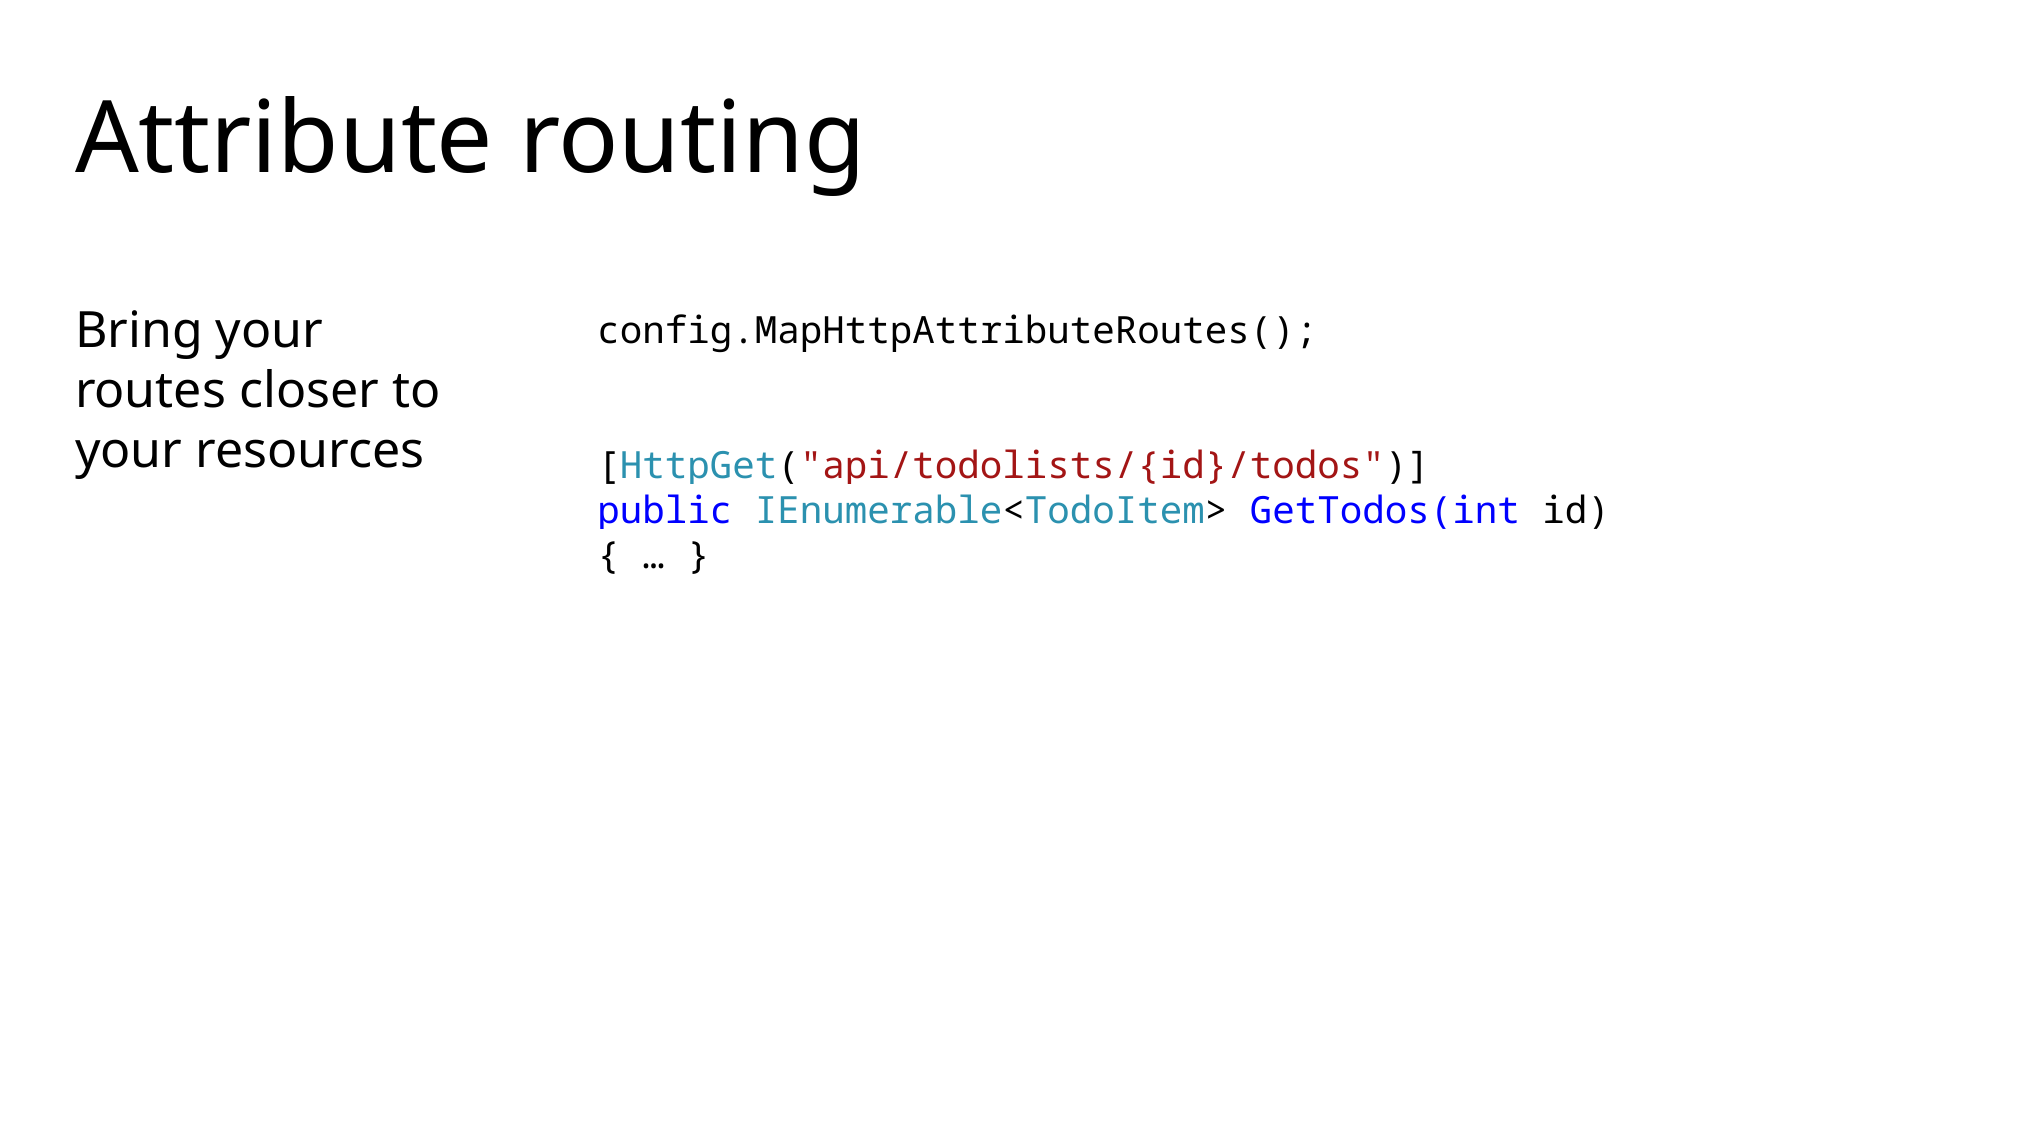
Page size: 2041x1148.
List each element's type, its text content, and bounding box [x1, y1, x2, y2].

list Bring your routes closer to your resources [45, 273, 496, 1099]
title Attribute routing [45, 48, 1996, 199]
text_box config.MapHttpAttributeRoutes(); [HttpGet("api/todolists/{id}/todos")] public IEnumerable<TodoItem> GetTodos(int id) { … } [582, 298, 1668, 584]
